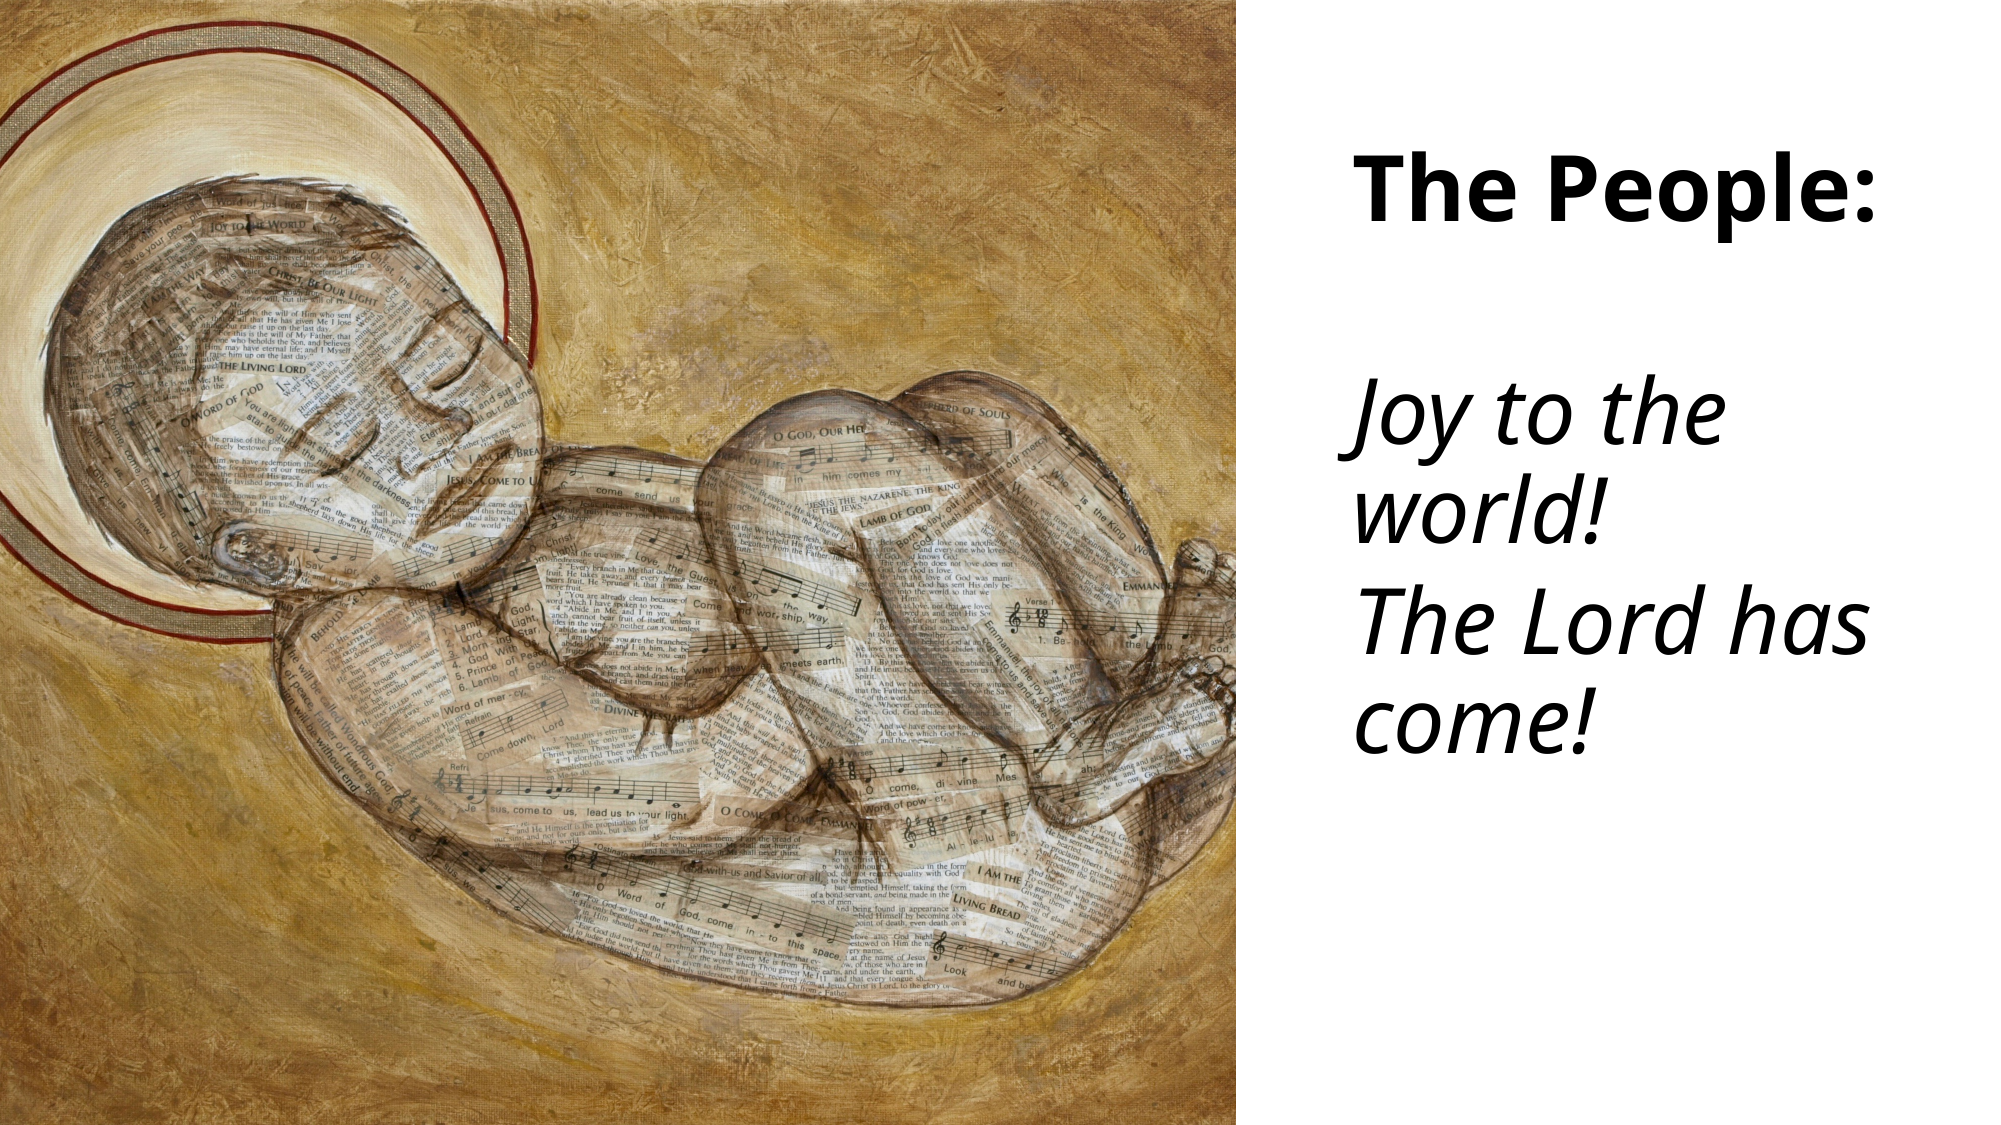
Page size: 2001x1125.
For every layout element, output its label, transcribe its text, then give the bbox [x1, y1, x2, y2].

picture [0, 0, 1236, 1125]
text_box The People: Joy to the world! The Lord has come! [1337, 59, 1901, 967]
